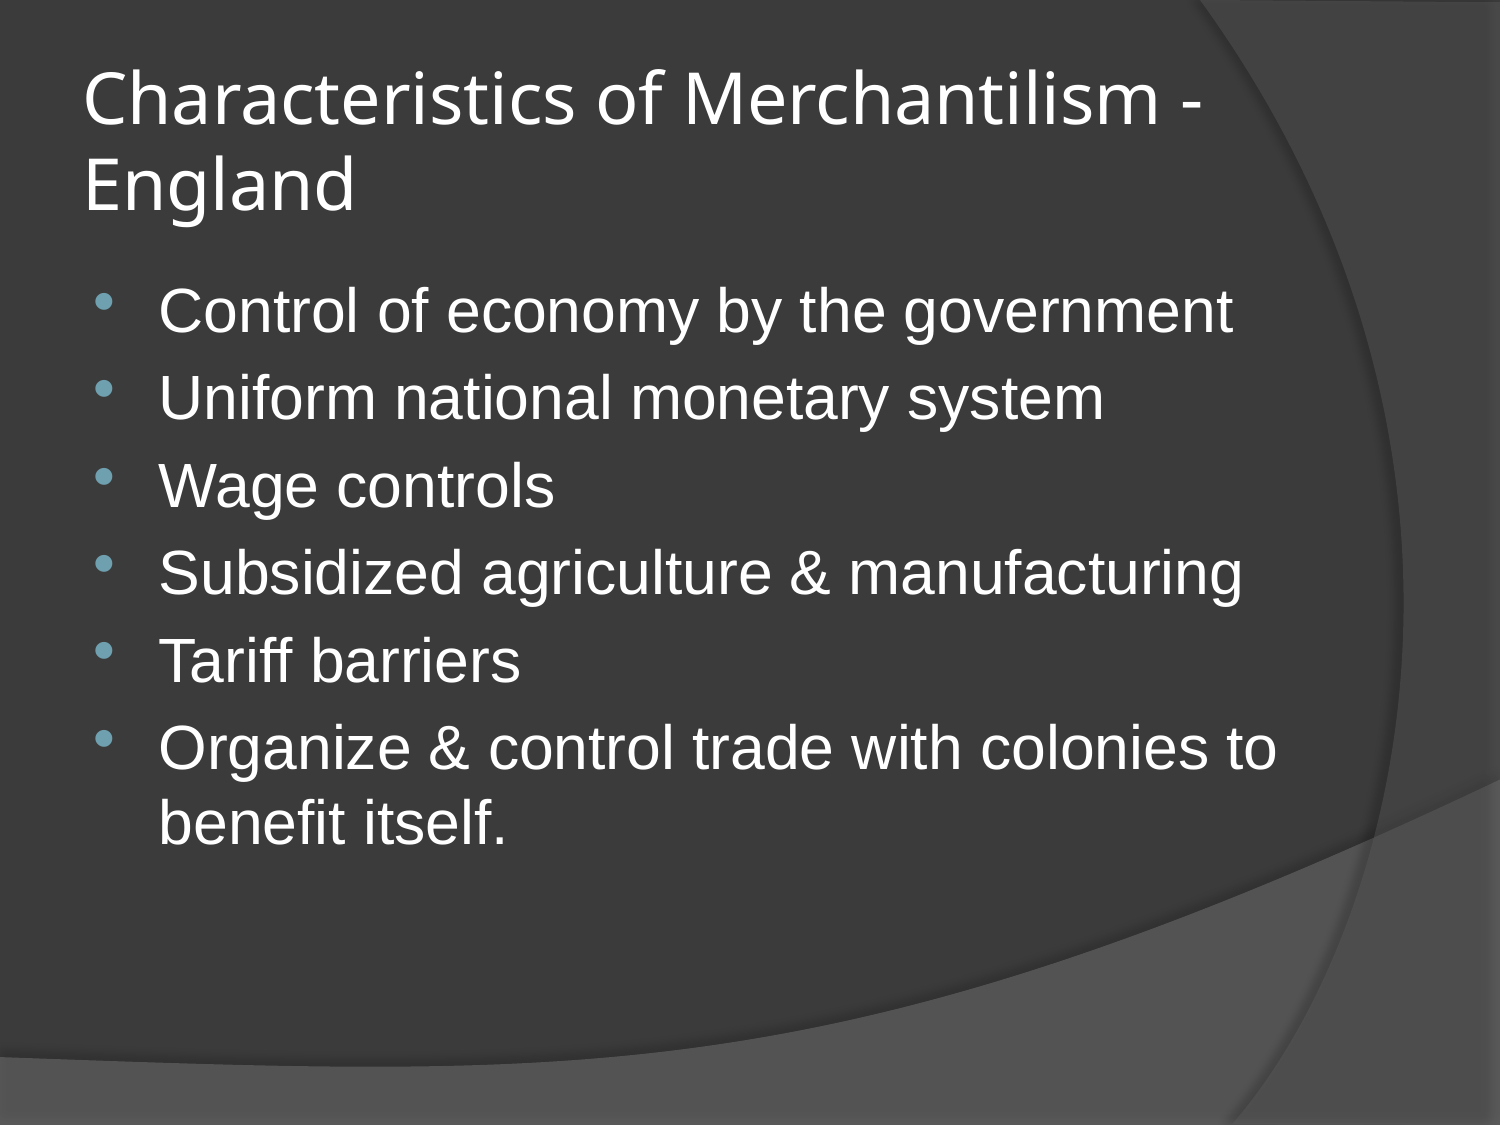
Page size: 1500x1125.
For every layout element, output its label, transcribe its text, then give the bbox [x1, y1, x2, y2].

title Characteristics of Merchantilism - England [75, 45, 1300, 233]
list Control of economy by the government Uniform national monetary system Wage controls Subsidized agriculture & manufacturing Tariff barriers Organize & control trade with colonies to benefit itself. [75, 262, 1300, 1005]
